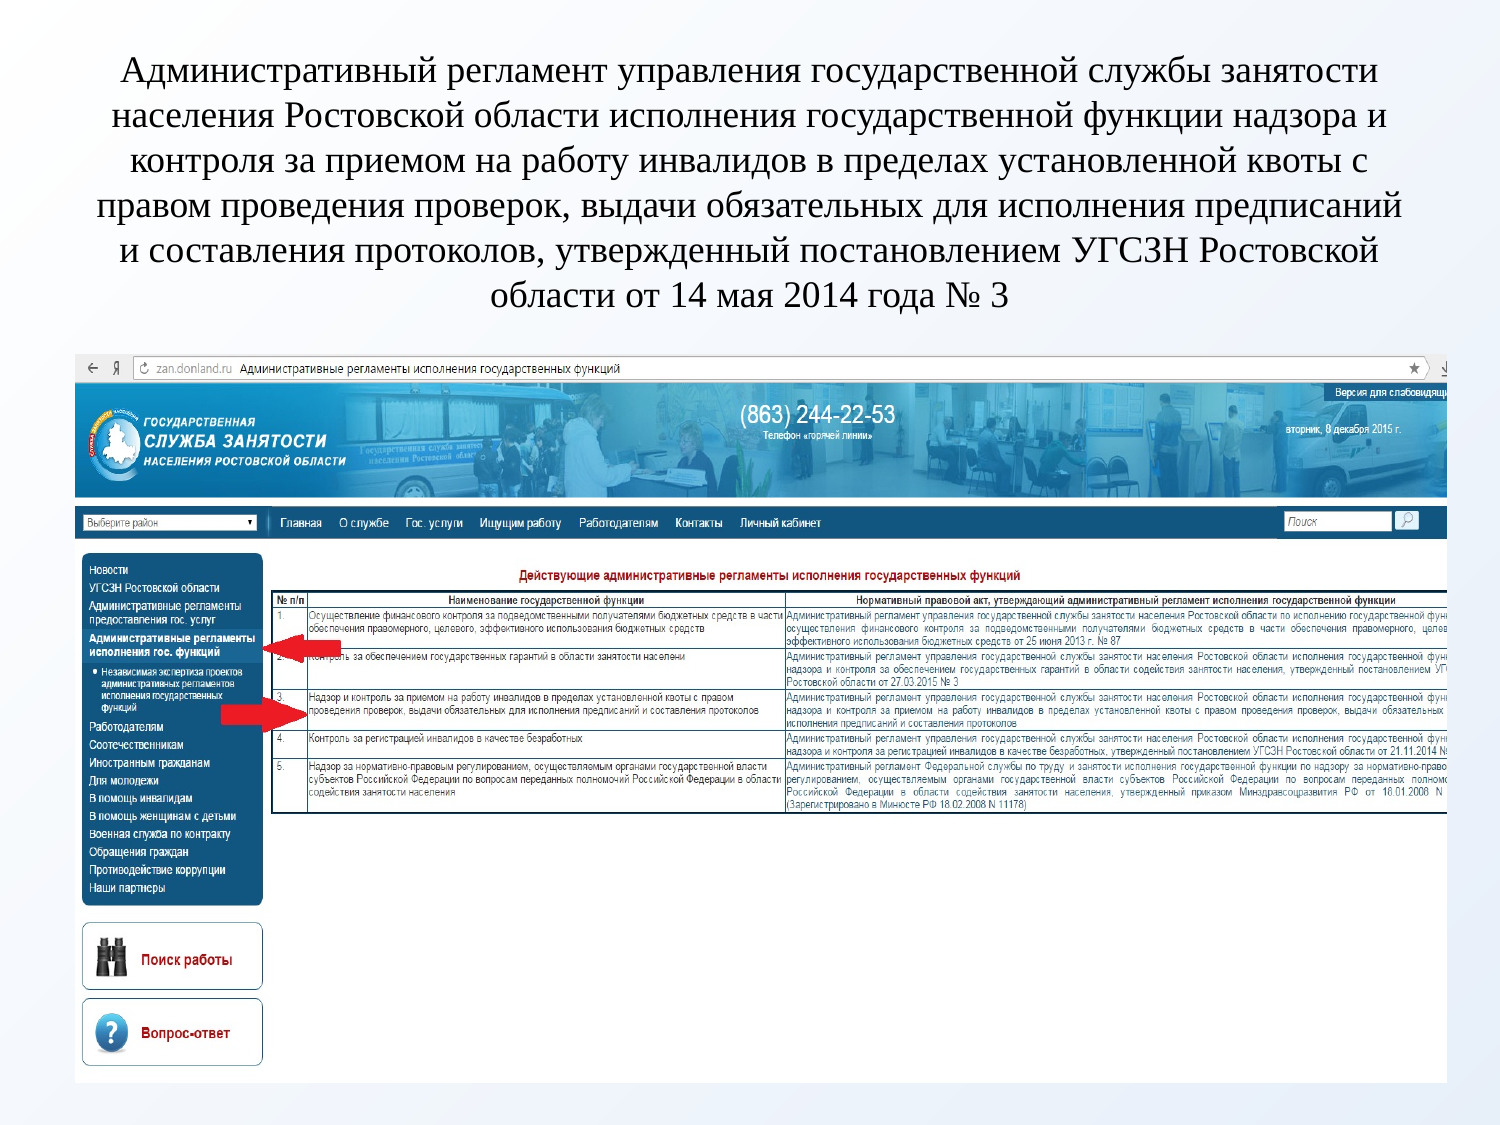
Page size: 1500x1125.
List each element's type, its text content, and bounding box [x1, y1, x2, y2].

title Административный регламент управления государственной службы занятости населения Ростовской области исполнения государственной функции надзора и контроля за приемом на работу инвалидов в пределах установленной квоты с правом проведения проверок, выдачи обязательных для исполнения предписаний и составления протоколов, утвержденный постановлением УГСЗН Ростовской области от 14 мая 2014 года № 3 [75, 45, 1425, 315]
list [74, 354, 1448, 1083]
